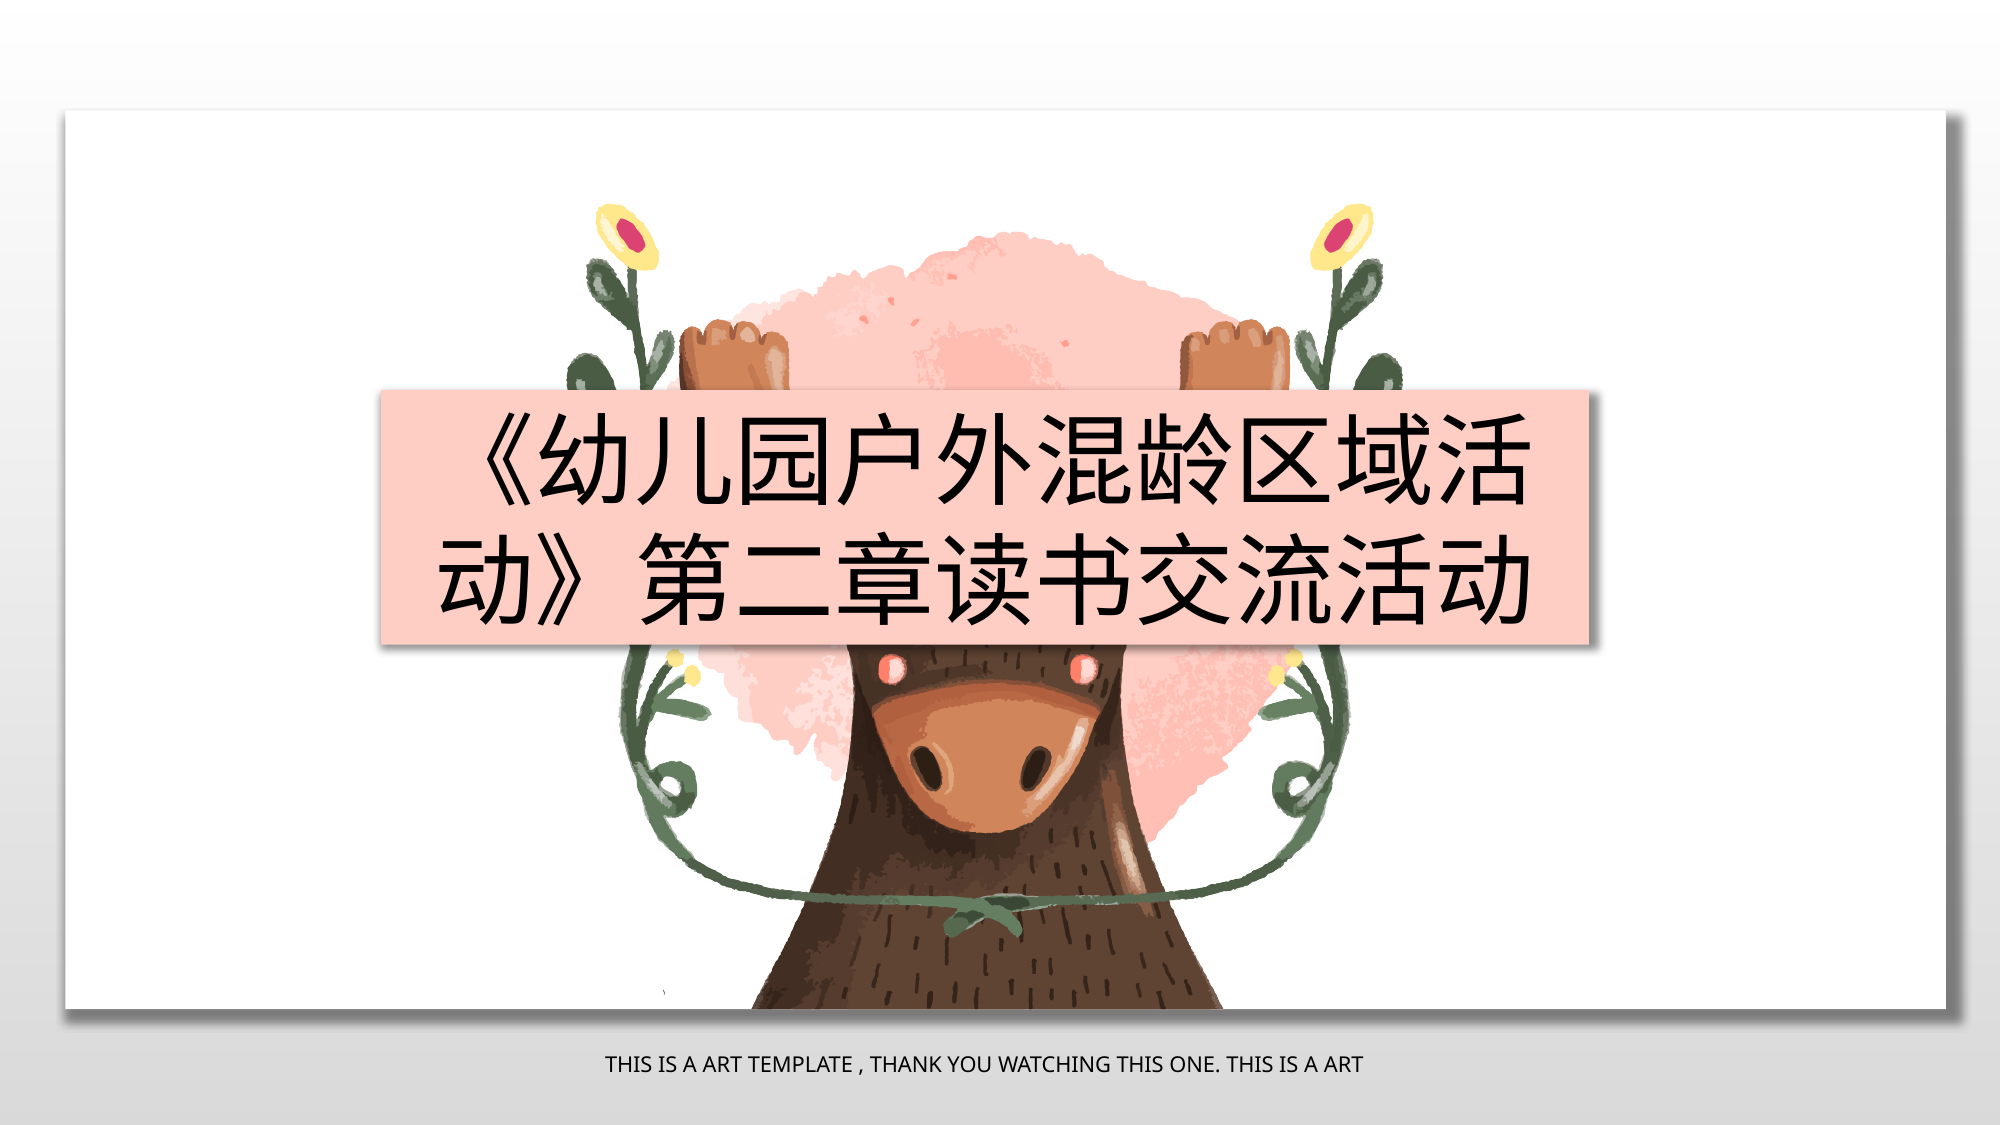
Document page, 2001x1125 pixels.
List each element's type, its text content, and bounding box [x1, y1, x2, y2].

text_box 《幼儿园户外混龄区域活动》第二章读书交流活动 [1424, 390, 1589, 645]
text_box 《幼儿园户外混龄区域活动》第二章读书交流活动 [380, 390, 545, 645]
picture [545, 131, 1424, 1010]
text_box THIS IS A ART TEMPLATE , THANK YOU WATCHING THIS ONE. THIS IS A ART [576, 1030, 1394, 1085]
text_box [64, 109, 1947, 1010]
